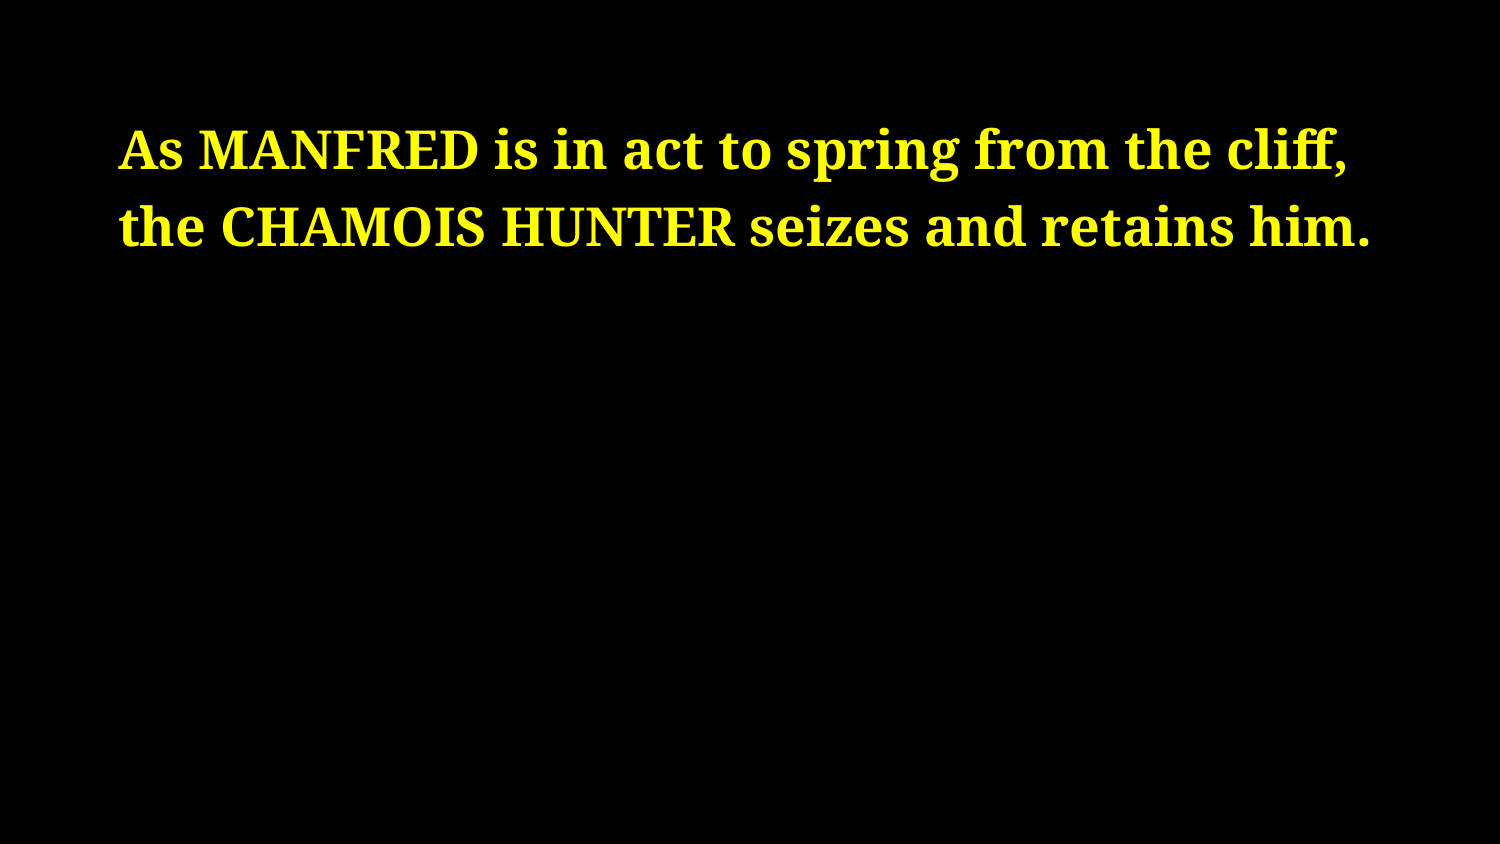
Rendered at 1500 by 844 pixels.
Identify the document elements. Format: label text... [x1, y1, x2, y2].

title As MANFRED is in act to spring from the cliff, the CHAMOIS HUNTER seizes and retains him. [103, 17, 1397, 299]
